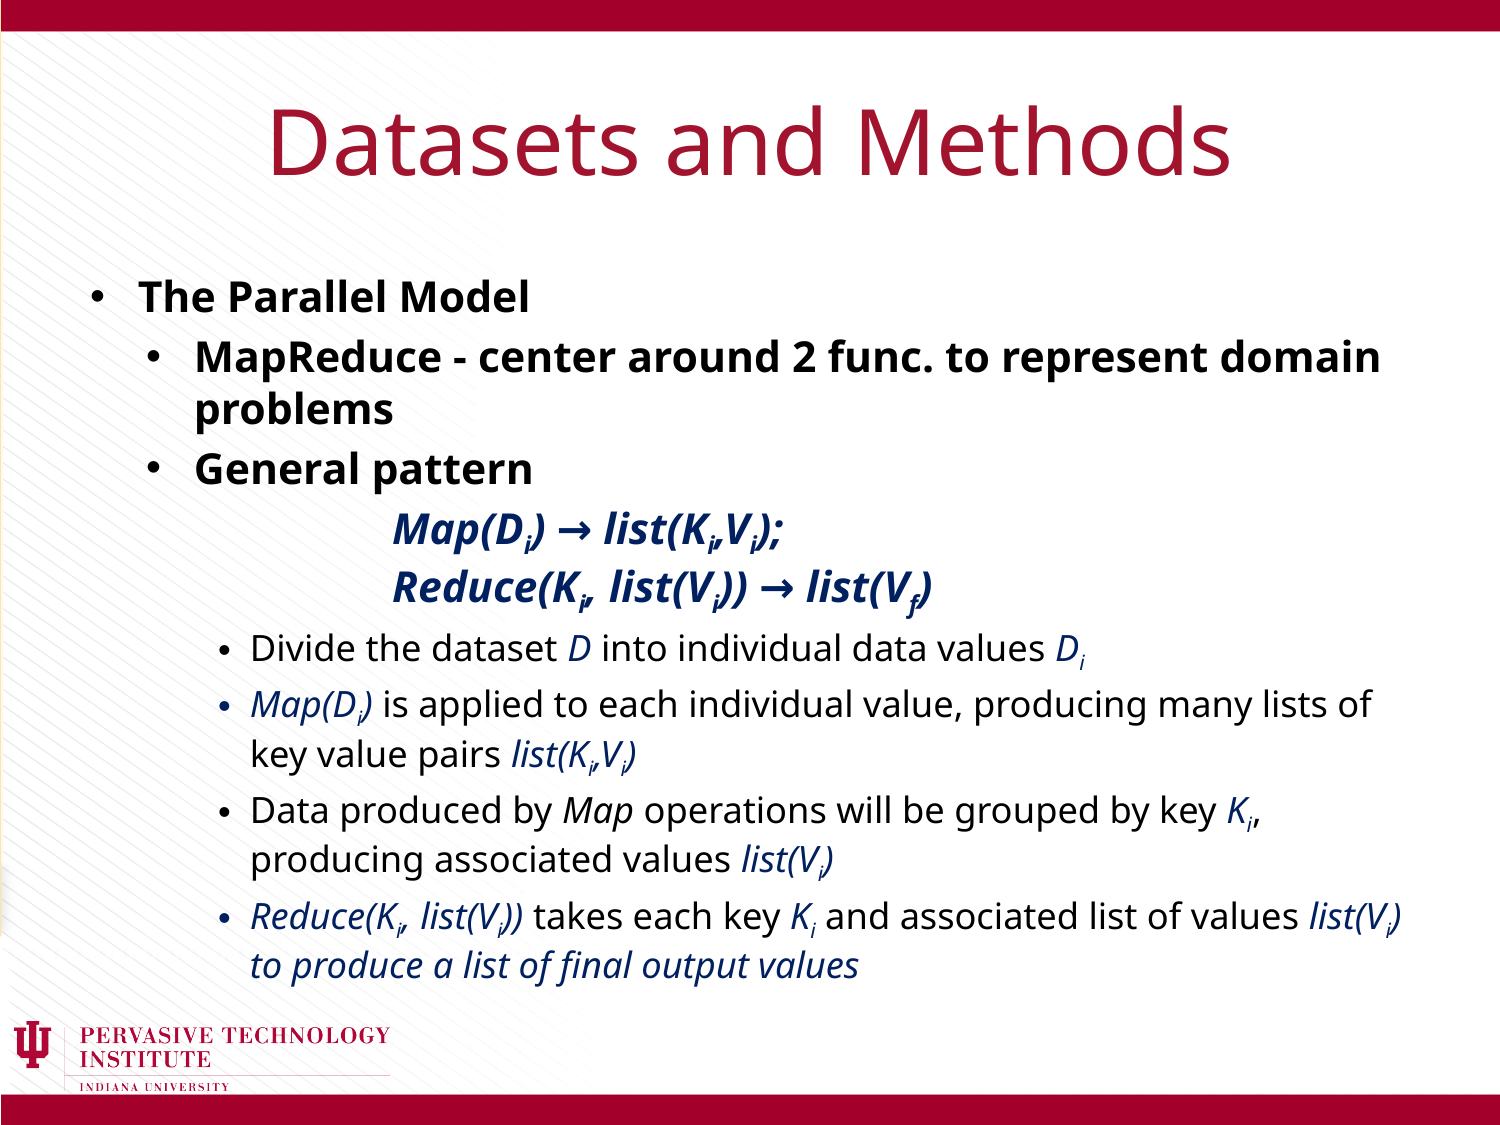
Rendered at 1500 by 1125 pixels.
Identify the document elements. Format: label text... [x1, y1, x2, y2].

picture [0, 0, 1500, 1125]
title Datasets and Methods [75, 45, 1425, 233]
list The Parallel Model MapReduce - center around 2 func. to represent domain problems General pattern Map(Di) → list(Ki,Vi); Reduce(Ki, list(Vi)) → list(Vf) Divide the dataset D into individual data values Di Map(Di) is applied to each individual value, producing many lists of key value pairs list(Ki,Vi) Data produced by Map operations will be grouped by key Ki, producing associated values list(Vi) Reduce(Ki, list(Vi)) takes each key Ki and associated list of values list(Vi) to produce a list of final output values [75, 262, 1425, 1005]
